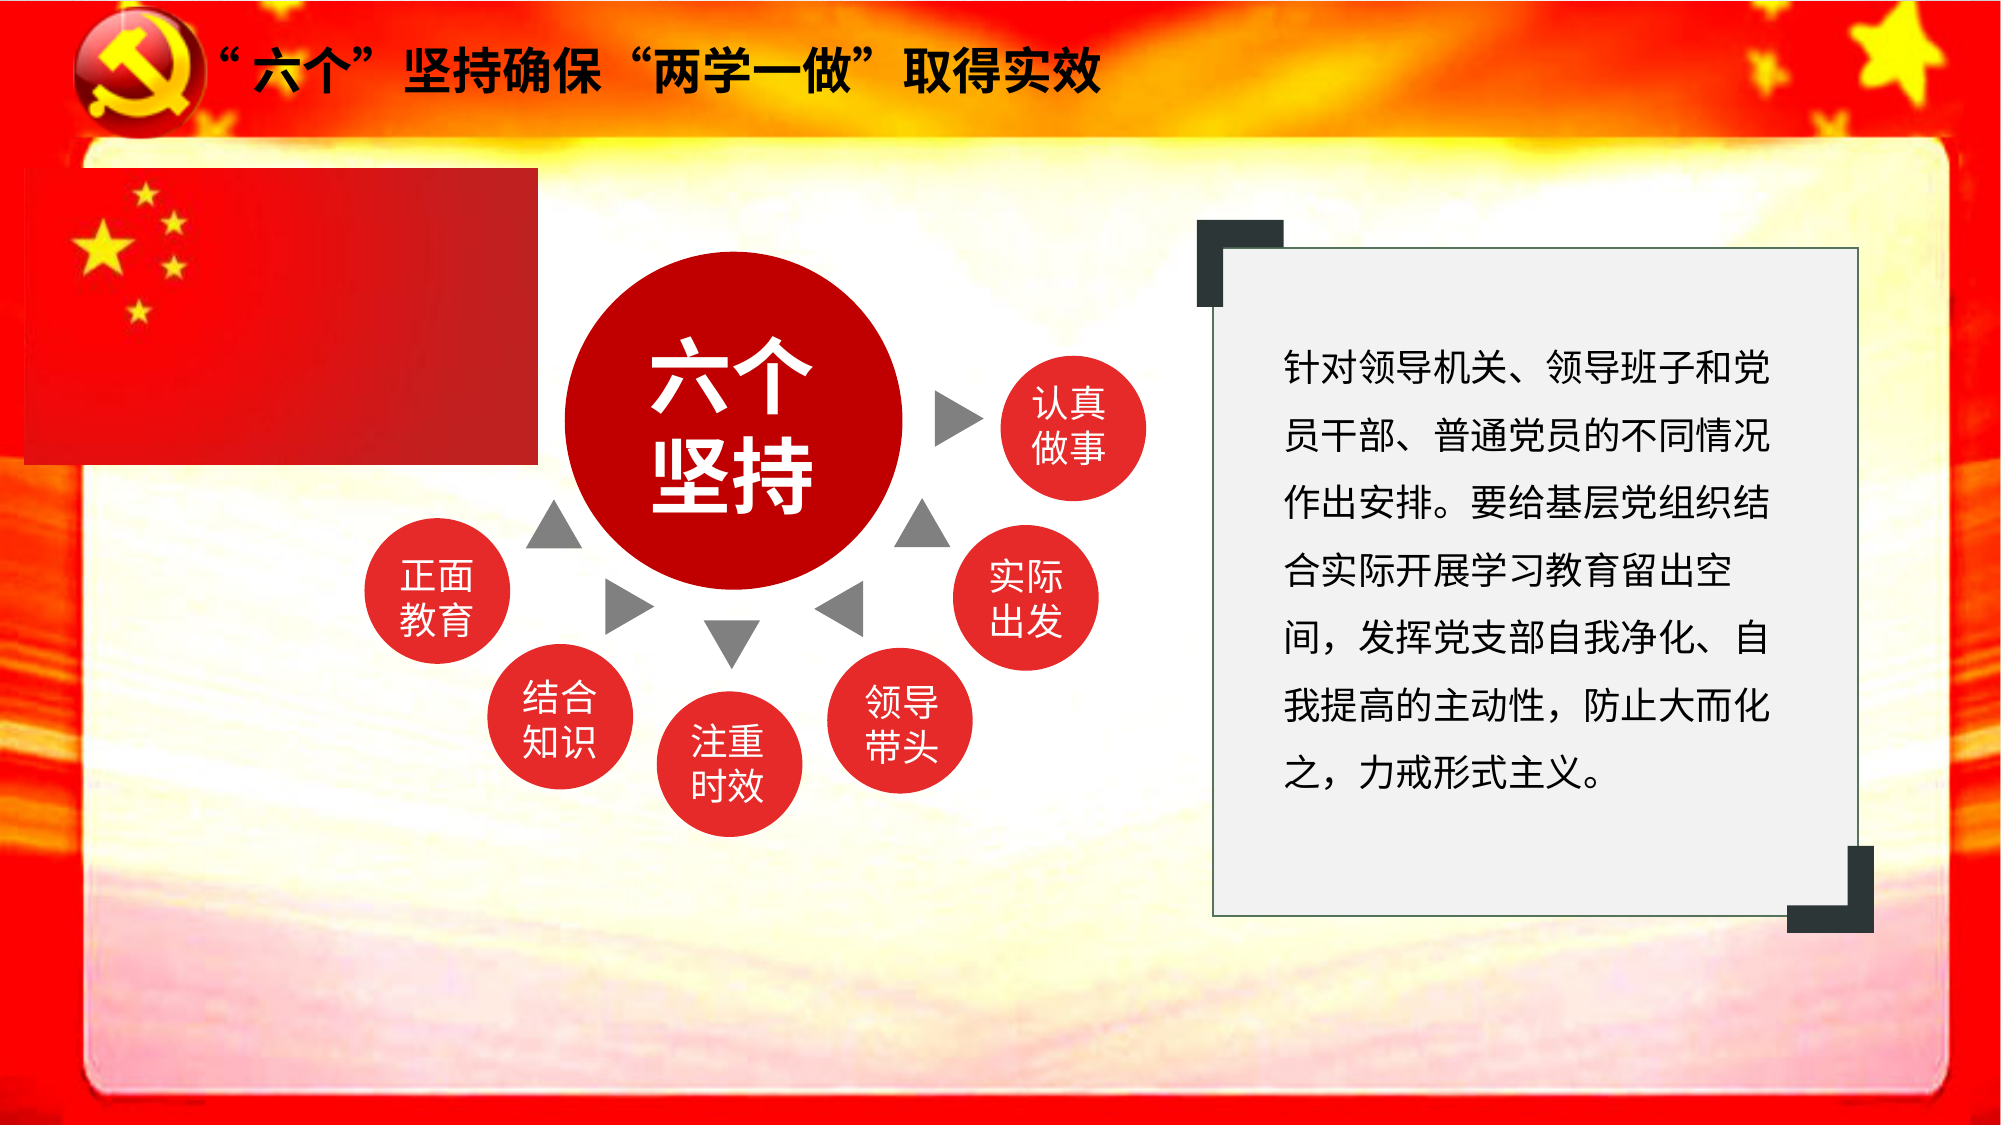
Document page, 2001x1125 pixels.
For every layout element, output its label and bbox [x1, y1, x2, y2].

text_box [564, 251, 903, 590]
text_box [819, 640, 981, 802]
text_box [356, 510, 518, 672]
text_box [648, 683, 811, 845]
text_box [992, 347, 1155, 510]
text_box [944, 516, 1108, 680]
text_box [479, 635, 642, 798]
picture [0, 0, 2001, 1125]
